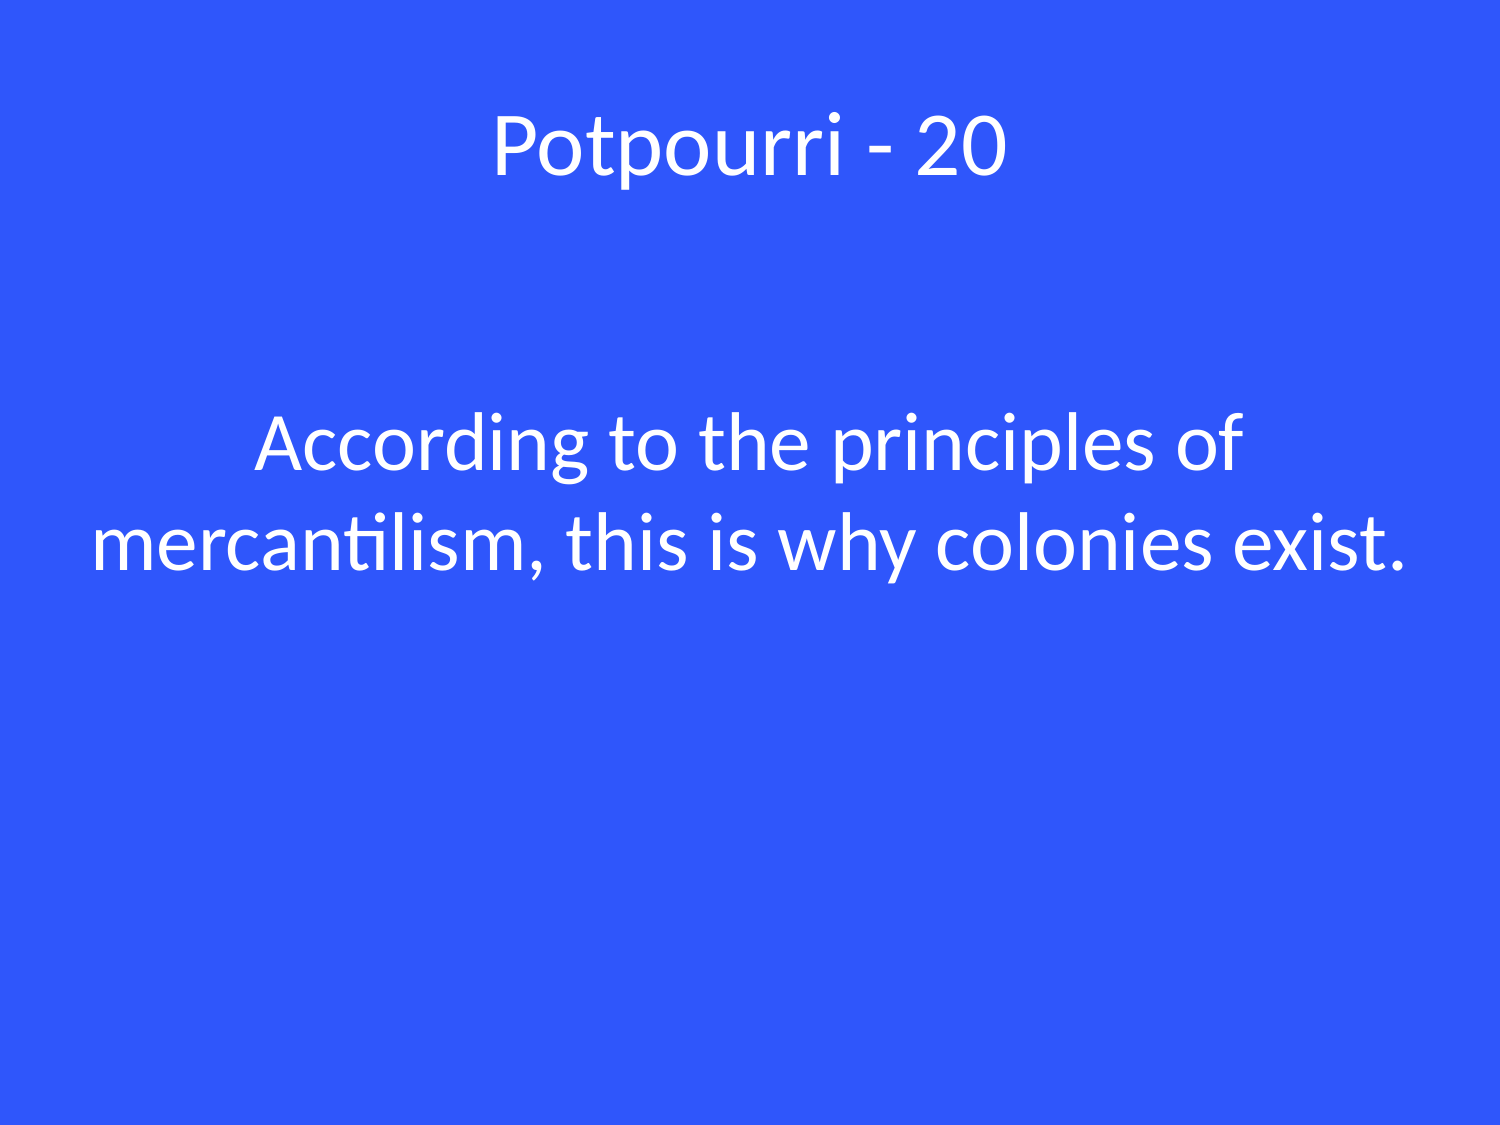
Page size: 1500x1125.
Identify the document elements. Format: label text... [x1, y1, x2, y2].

title Potpourri - 20 [75, 45, 1425, 233]
list According to the principles of mercantilism, this is why colonies exist. [75, 262, 1425, 1005]
